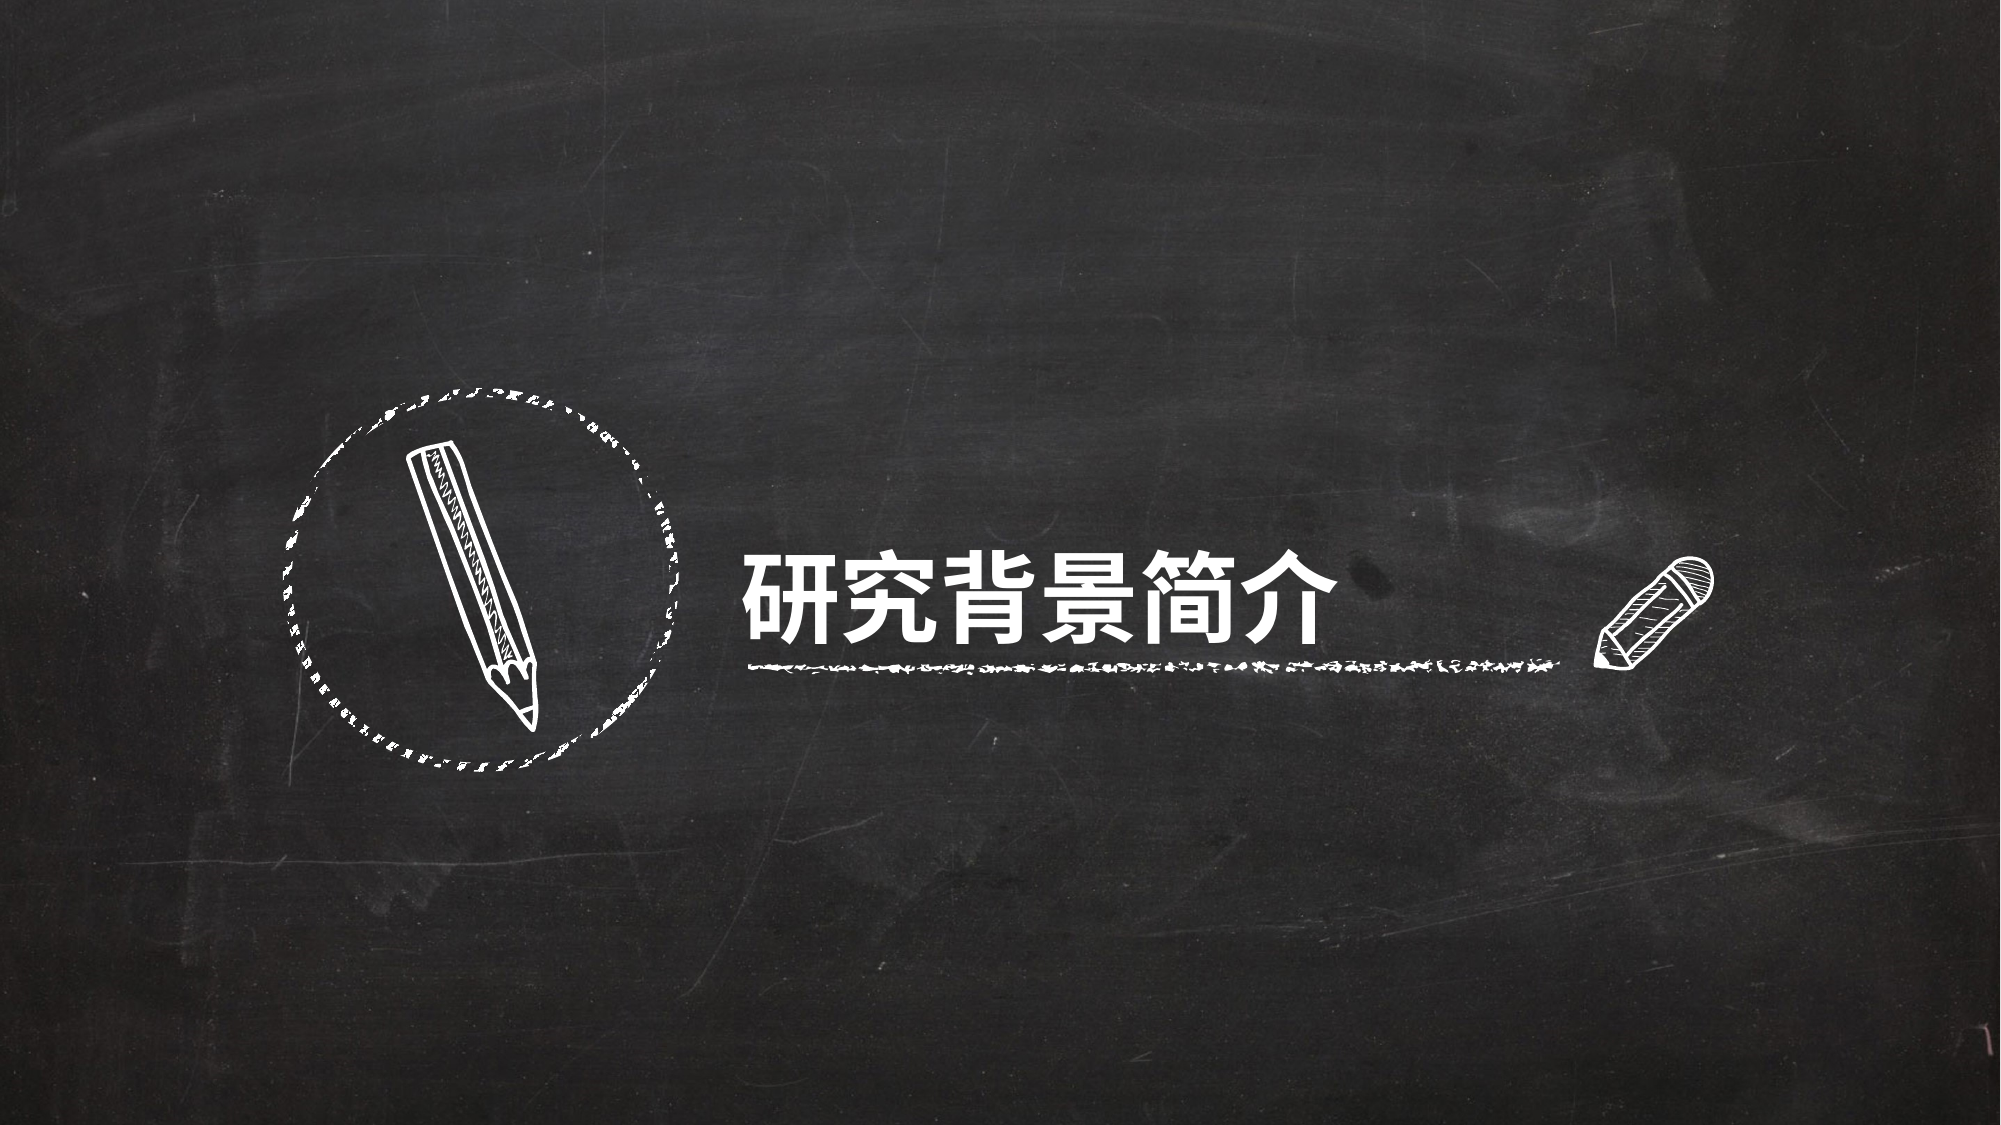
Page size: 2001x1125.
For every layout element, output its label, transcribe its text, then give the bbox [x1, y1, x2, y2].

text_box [748, 656, 1560, 676]
picture [0, 0, 2001, 1125]
text_box [406, 440, 539, 732]
text_box 研究背景简介 [725, 527, 1581, 663]
text_box [281, 387, 680, 773]
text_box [1596, 553, 1711, 674]
